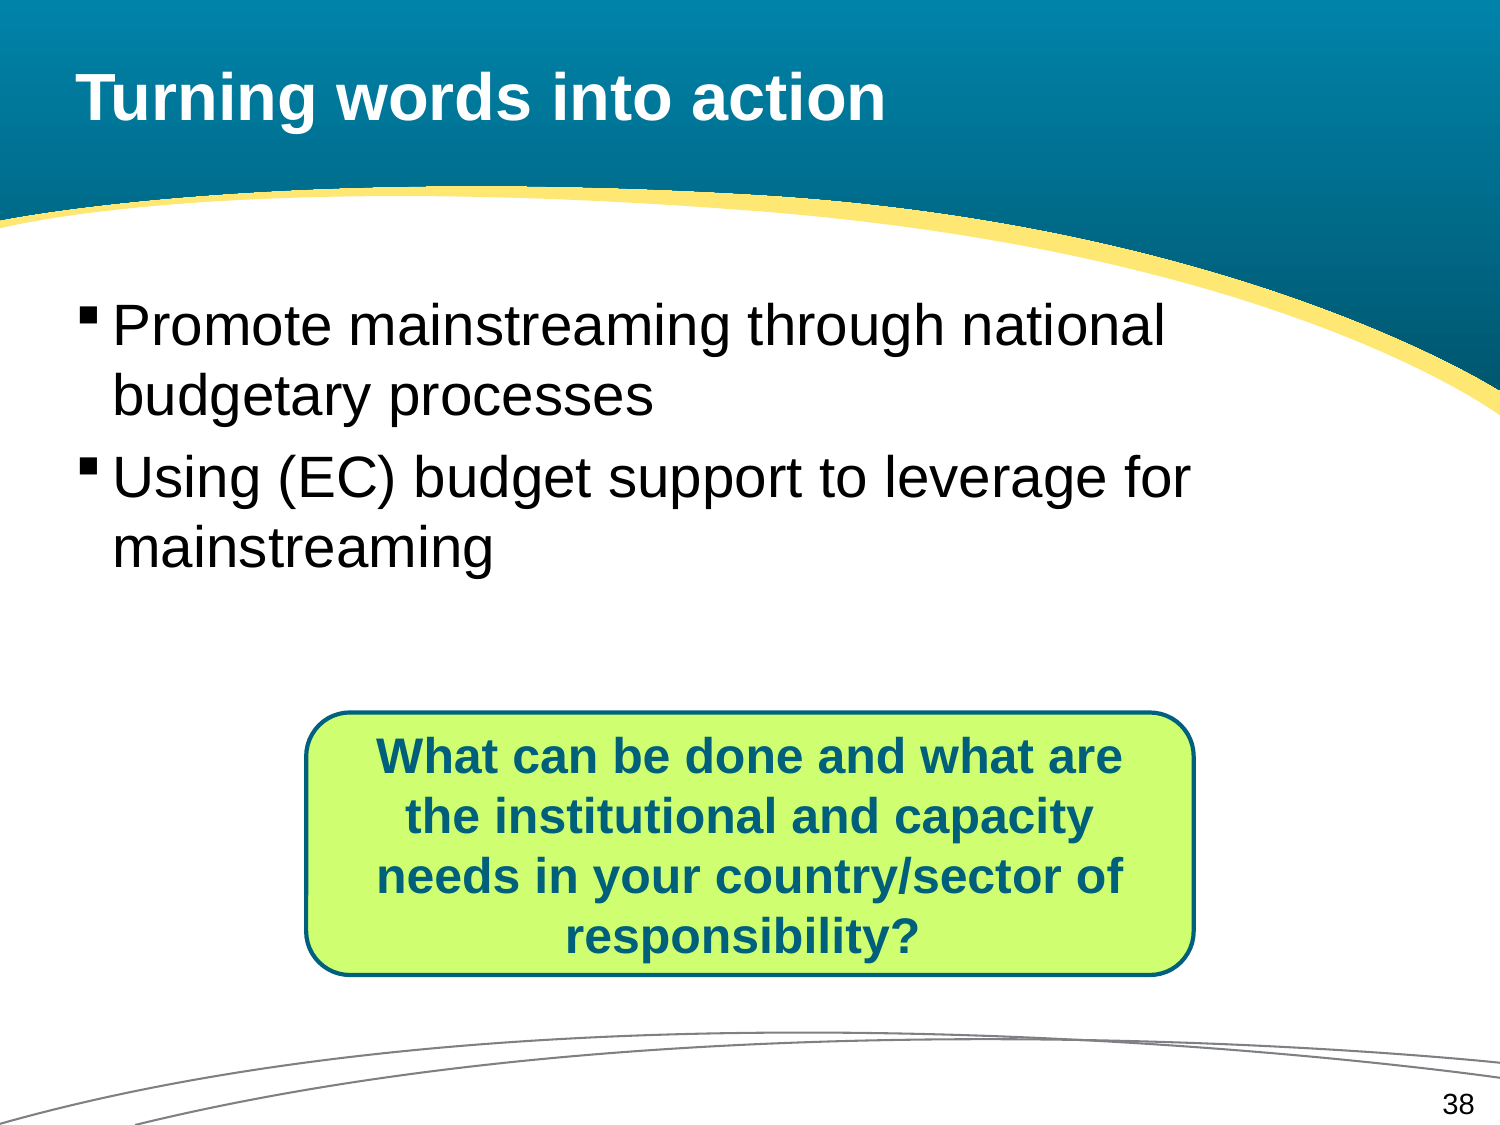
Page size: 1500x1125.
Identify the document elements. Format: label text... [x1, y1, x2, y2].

title Turning words into action [74, 0, 1476, 188]
list Promote mainstreaming through national budgetary processes Using (EC) budget support to leverage for mainstreaming [74, 287, 1376, 1076]
text_box What can be done and what are the institutional and capacity needs in your country/sector of responsibility? [304, 710, 1196, 978]
slide_number 38 [1124, 1084, 1476, 1113]
